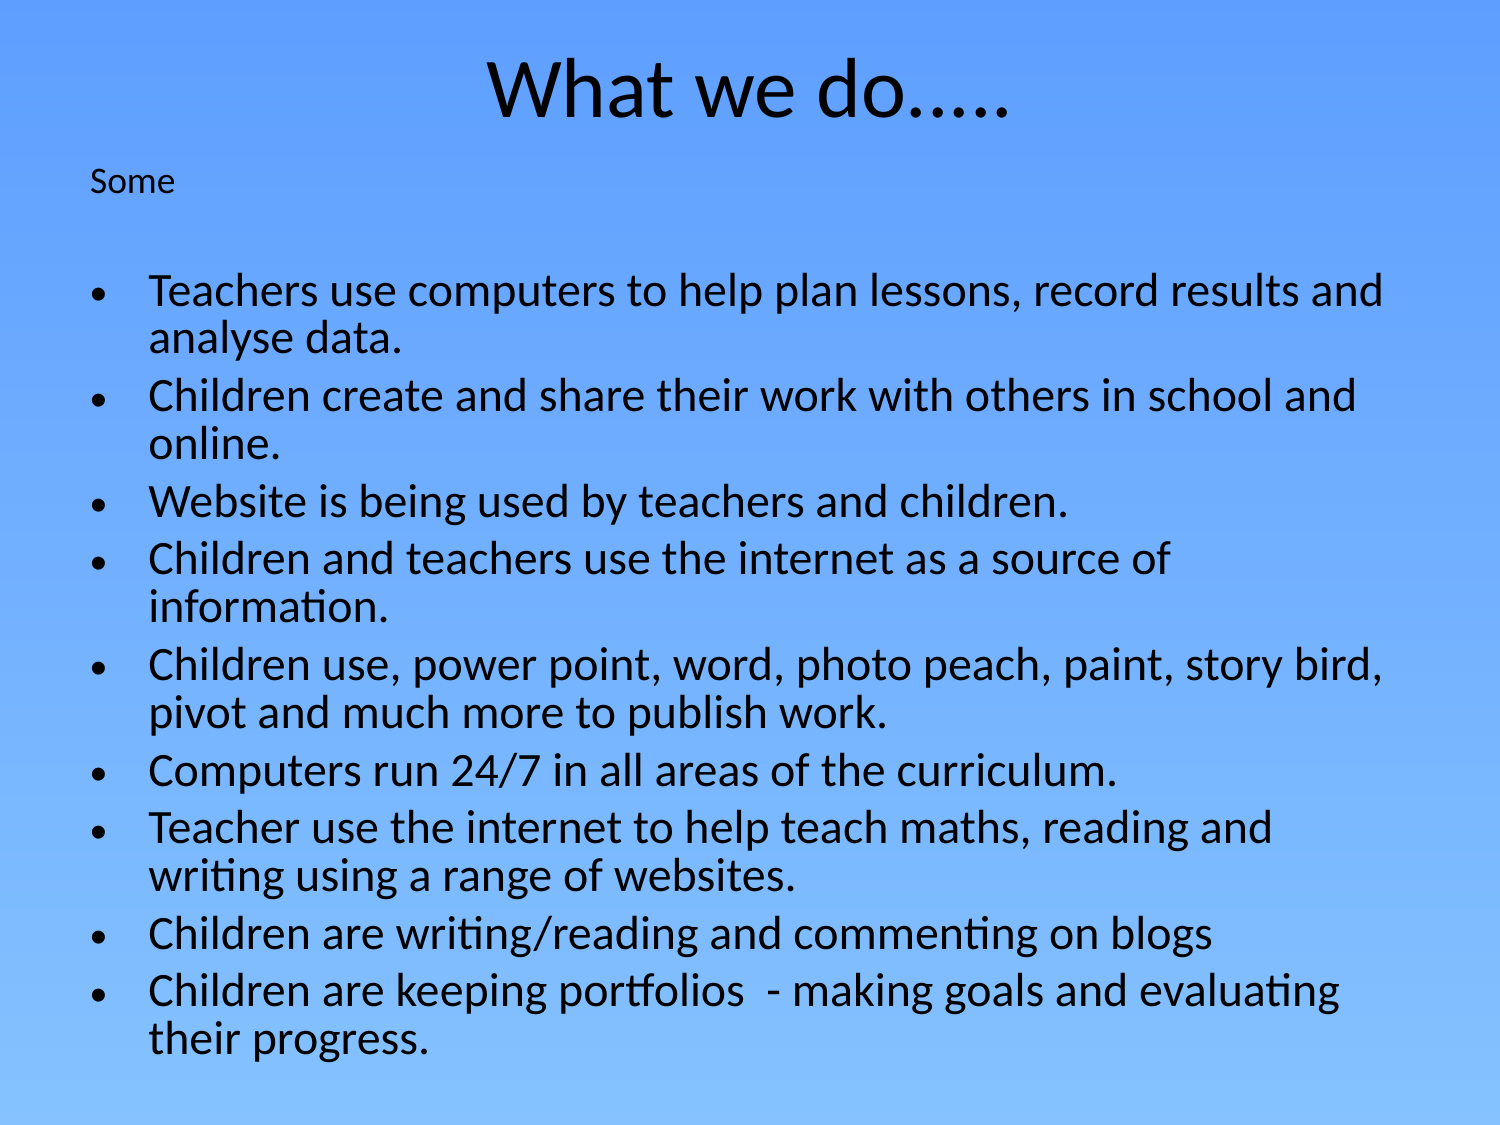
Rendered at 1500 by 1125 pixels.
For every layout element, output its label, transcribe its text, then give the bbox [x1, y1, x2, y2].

text_box Some [0, 148, 266, 209]
title What we do..... [75, 45, 1425, 233]
list Teachers use computers to help plan lessons, record results and analyse data. Children create and share their work with others in school and online. Website is being used by teachers and children. Children and teachers use the internet as a source of information. Children use, power point, word, photo peach, paint, story bird, pivot and much more to publish work. Computers run 24/7 in all areas of the curriculum. Teacher use the internet to help teach maths, reading and writing using a range of websites. Children are writing/reading and commenting on blogs Children are keeping portfolios - making goals and evaluating their progress. [75, 262, 1412, 1083]
